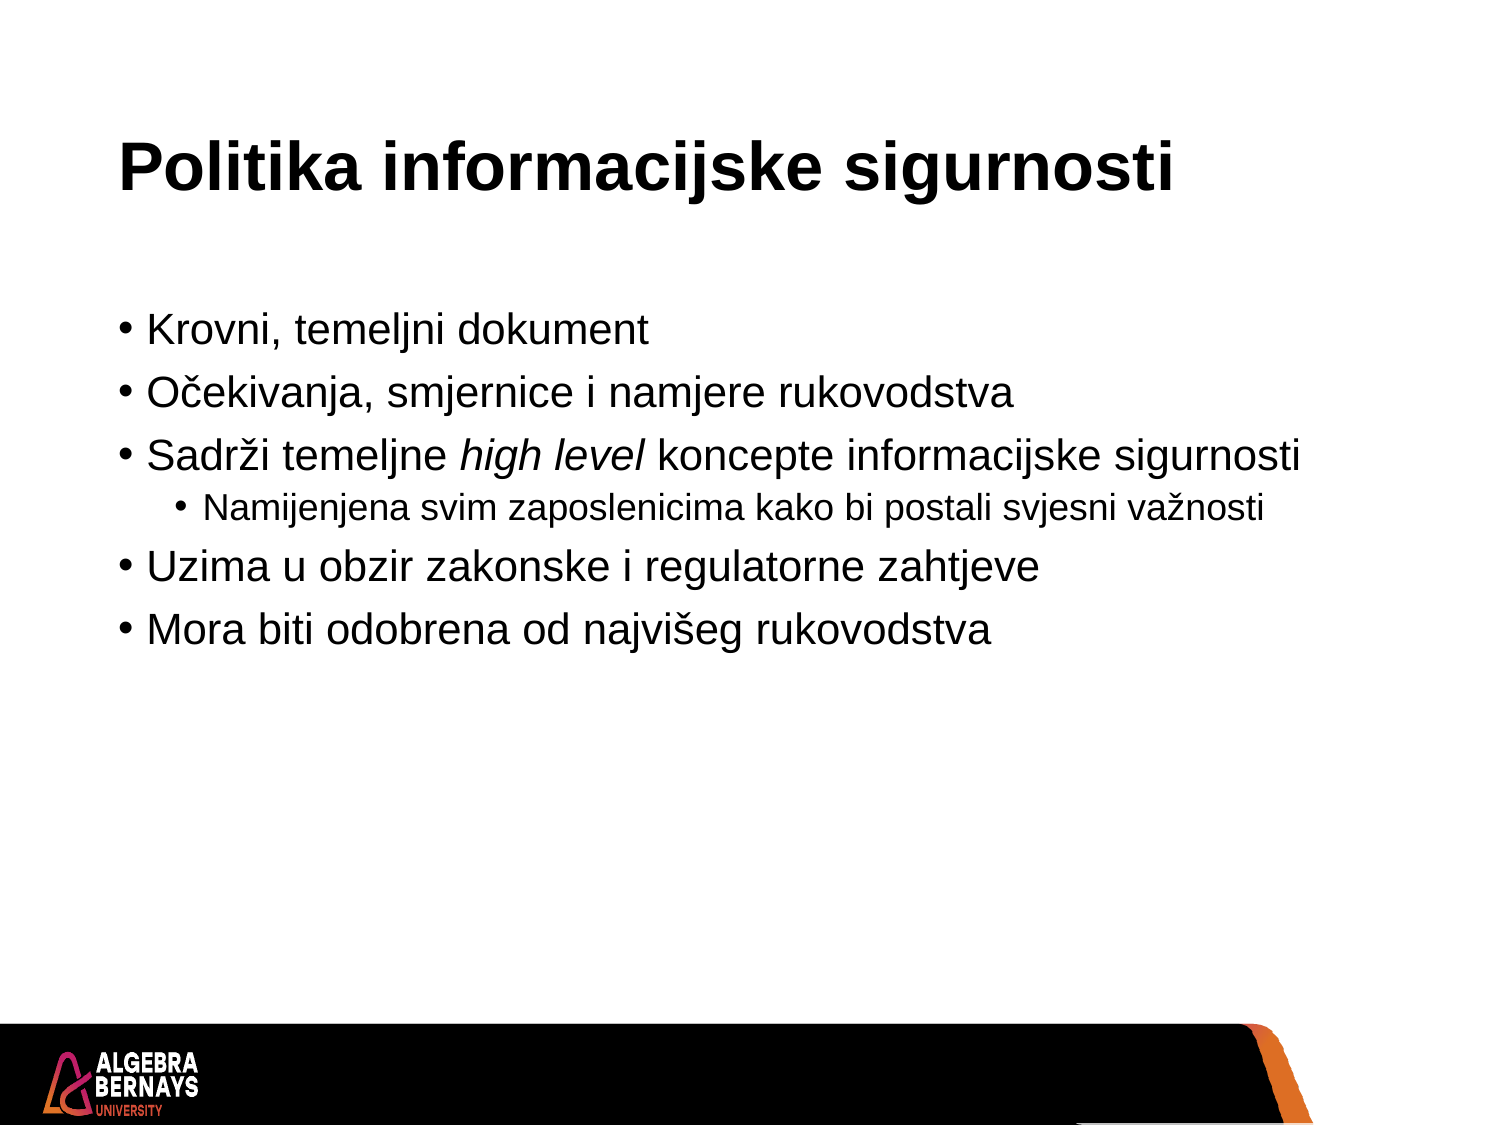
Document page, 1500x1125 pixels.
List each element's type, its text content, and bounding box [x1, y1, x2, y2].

list Krovni, temeljni dokument Očekivanja, smjernice i namjere rukovodstva Sadrži temeljne high level koncepte informacijske sigurnosti Namijenjena svim zaposlenicima kako bi postali svjesni važnosti Uzima u obzir zakonske i regulatorne zahtjeve Mora biti odobrena od najvišeg rukovodstva [103, 299, 1397, 1014]
title Politika informacijske sigurnosti [103, 59, 1397, 278]
picture [0, 1023, 1468, 1125]
